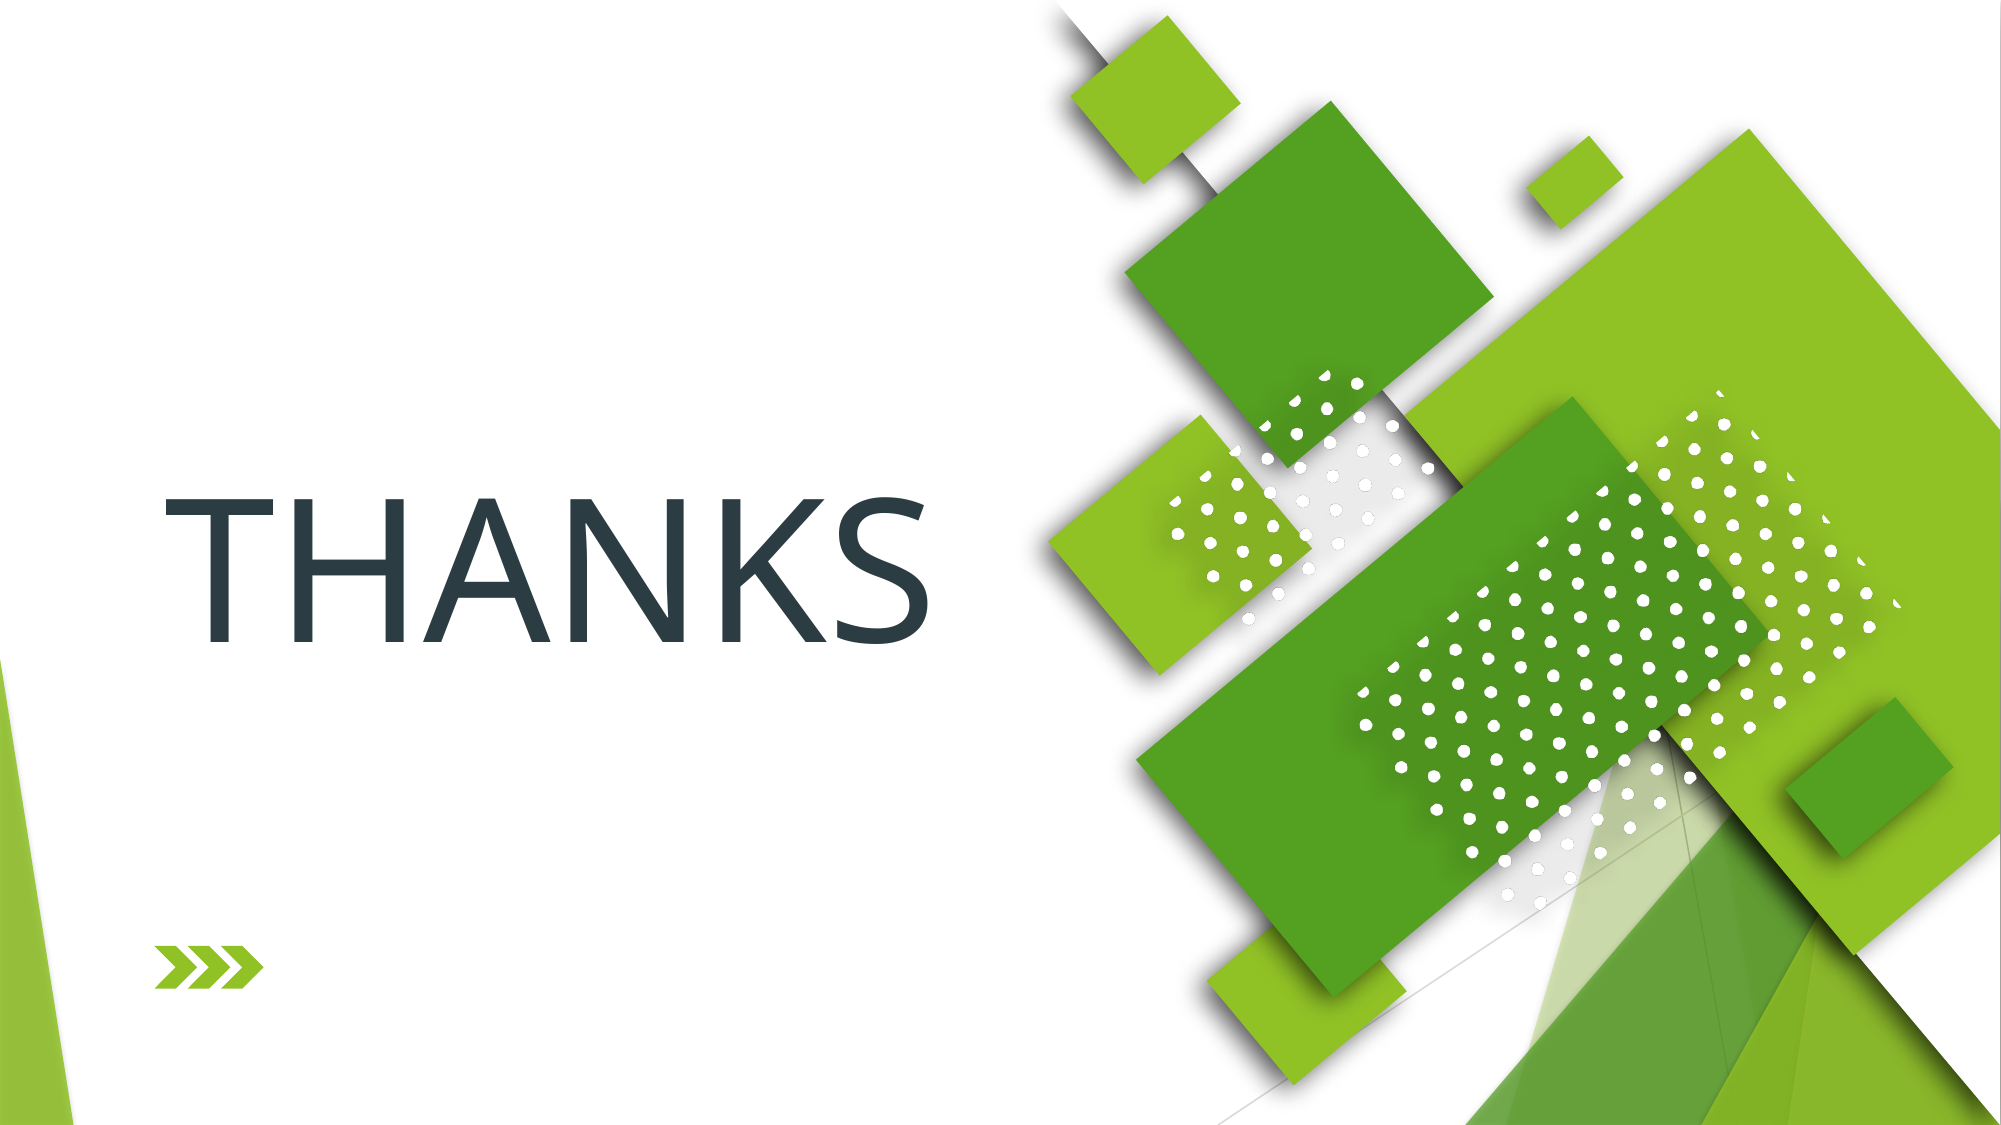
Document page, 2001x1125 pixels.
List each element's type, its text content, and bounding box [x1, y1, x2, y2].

title THANKS [107, 354, 994, 771]
picture [1154, 354, 1442, 629]
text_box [153, 945, 265, 990]
picture [1342, 390, 1902, 923]
